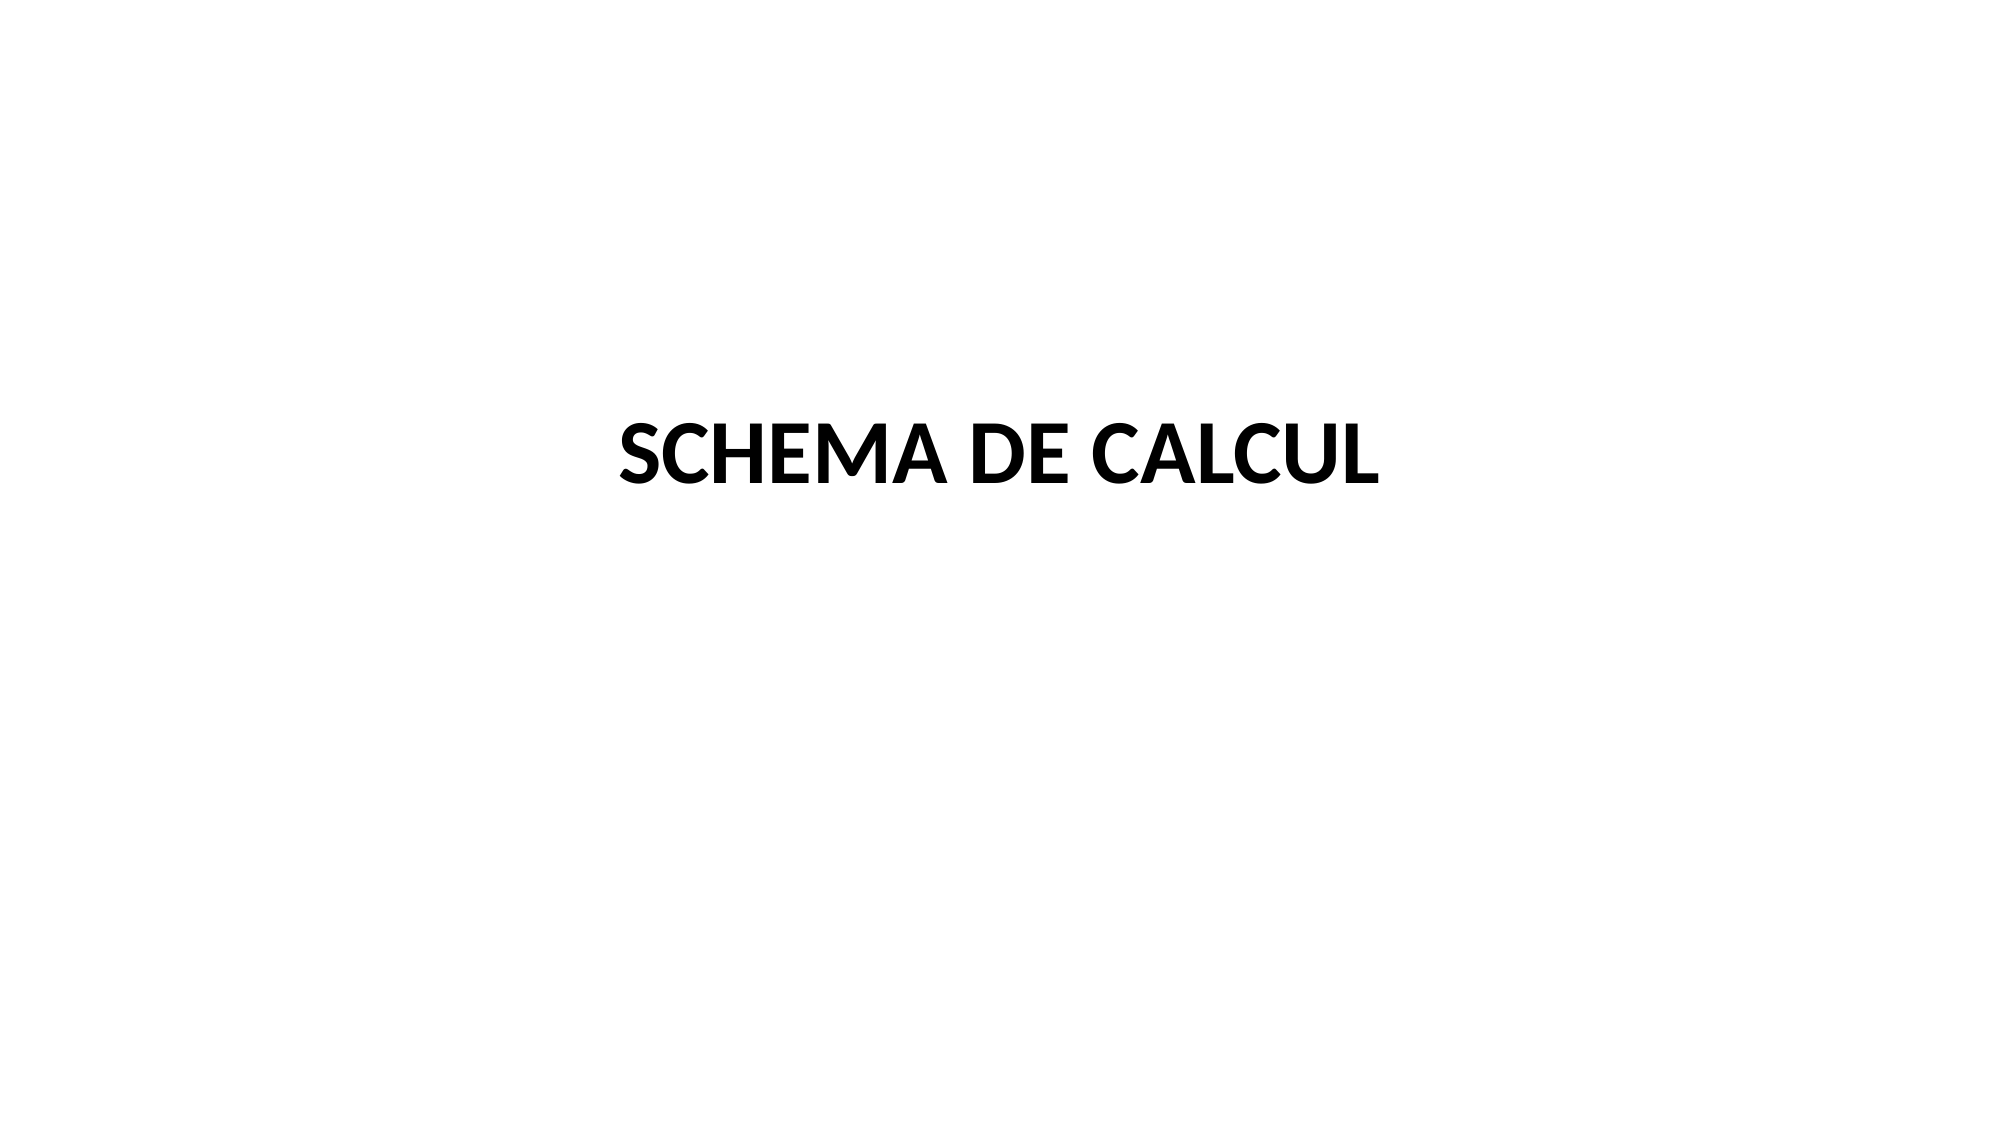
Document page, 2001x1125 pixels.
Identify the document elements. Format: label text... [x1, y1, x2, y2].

list SCHEMA DE CALCUL [137, 397, 1863, 652]
